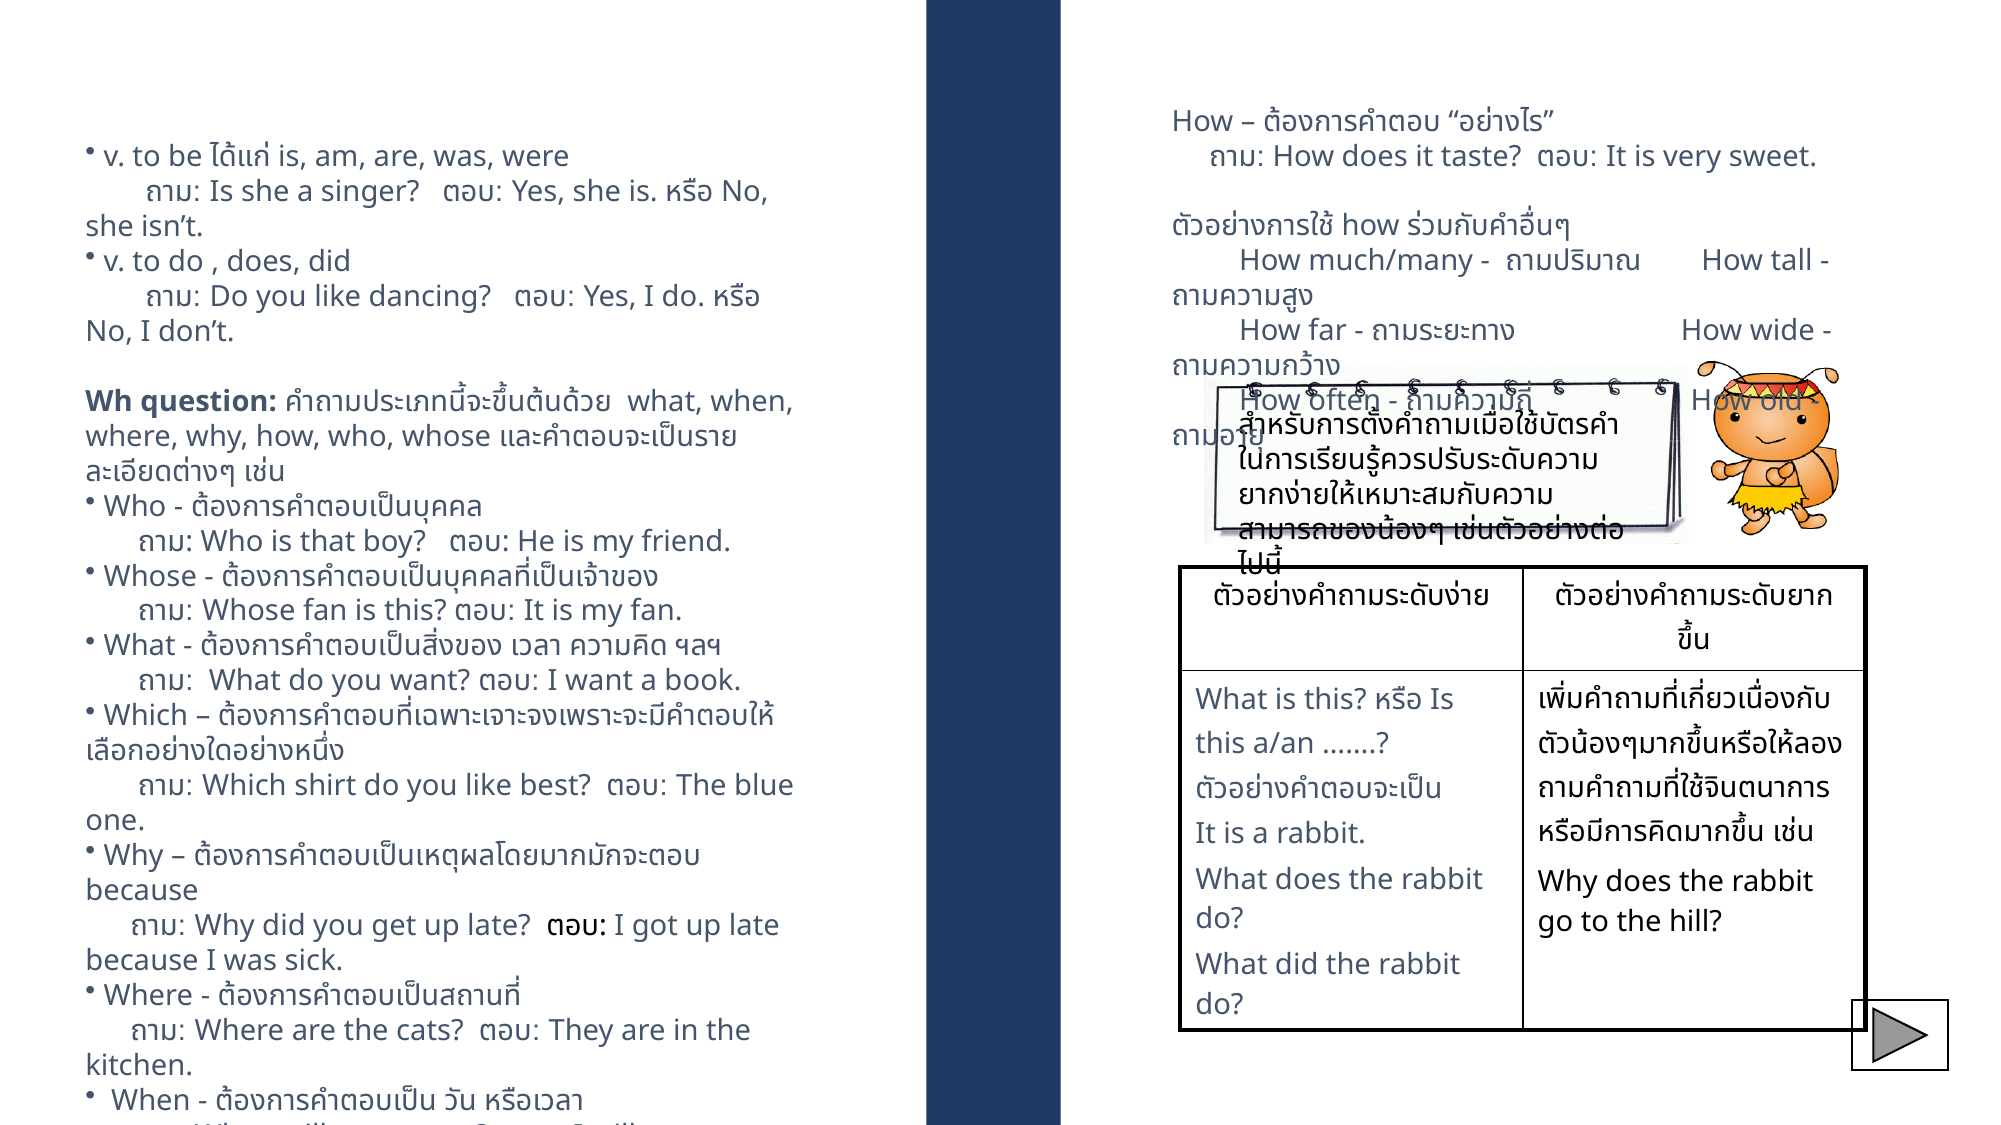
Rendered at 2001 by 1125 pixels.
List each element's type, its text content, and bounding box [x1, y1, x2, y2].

table_header ตัวอย่างคำถามระดับง่าย [1182, 569, 1522, 670]
text_box [1062, 0, 2000, 1125]
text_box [1203, 366, 1689, 544]
text_box [0, 0, 925, 1125]
text_box How – ต้องการคำตอบ “อย่างไร” ถาม: How does it taste? ตอบ: It is very sweet. ตัวอย่างการใช้ how ร่วมกับคำอื่นๆ How much/many - ถามปริมาณ How tall - ถามความสูง How far - ถามระยะทาง How wide - ถามความกว้าง How often - ถามความถี่ How old - ถามอายุ [1156, 94, 1854, 459]
table_header ตัวอย่างคำถามระดับยากขึ้น [1524, 569, 1863, 670]
text_box v. to be ได้แก่ is, am, are, was, were ถาม: Is she a singer? ตอบ: Yes, she is. หรือ No, she isn’t. v. to do , does, did ถาม: Do you like dancing? ตอบ: Yes, I do. หรือ No, I don’t. Wh question: คำถามประเภทนี้จะขึ้นต้นด้วย what, when, where, why, how, who, whose และคำตอบจะเป็นรายละเอียดต่างๆ เช่น Who - ต้องการคำตอบเป็นบุคคล ถาม: Who is that boy? ตอบ: He is my friend. Whose - ต้องการคำตอบเป็นบุคคลที่เป็นเจ้าของ ถาม: Whose fan is this? ตอบ: It is my fan. What - ต้องการคำตอบเป็นสิ่งของ เวลา ความคิด ฯลฯ ถาม: What do you want? ตอบ: I want a book. Which – ต้องการคำตอบที่เฉพาะเจาะจงเพราะจะมีคำตอบให้เลือกอย่างใดอย่างหนึ่ง ถาม: Which shirt do you like best? ตอบ: The blue one. Why – ต้องการคำตอบเป็นเหตุผลโดยมากมักจะตอบ because ถาม: Why did you get up late? ตอบ: I got up late because I was sick. Where - ต้องการคำตอบเป็นสถานที่ ถาม: Where are the cats? ตอบ: They are in the kitchen. When - ต้องการคำตอบเป็น วัน หรือเวลา ถาม: When will you come? ตอบ: I will come on Thursday next week. [70, 129, 830, 870]
table_cell What is this? หรือ Is this a/an …….? ตัวอย่างคำตอบจะเป็น It is a rabbit. What does the rabbit do? What did the rabbit do? [1182, 671, 1522, 1028]
text_box [1851, 999, 1949, 1071]
text_box [925, 0, 1062, 1125]
picture [1664, 330, 1880, 567]
table_cell เพิ่มคำถามที่เกี่ยวเนื่องกับตัวน้องๆมากขึ้นหรือให้ลองถามคำถามที่ใช้จินตนาการ หรือมีการคิดมากขึ้น เช่น Why does the rabbit go to the hill? [1524, 671, 1863, 1028]
